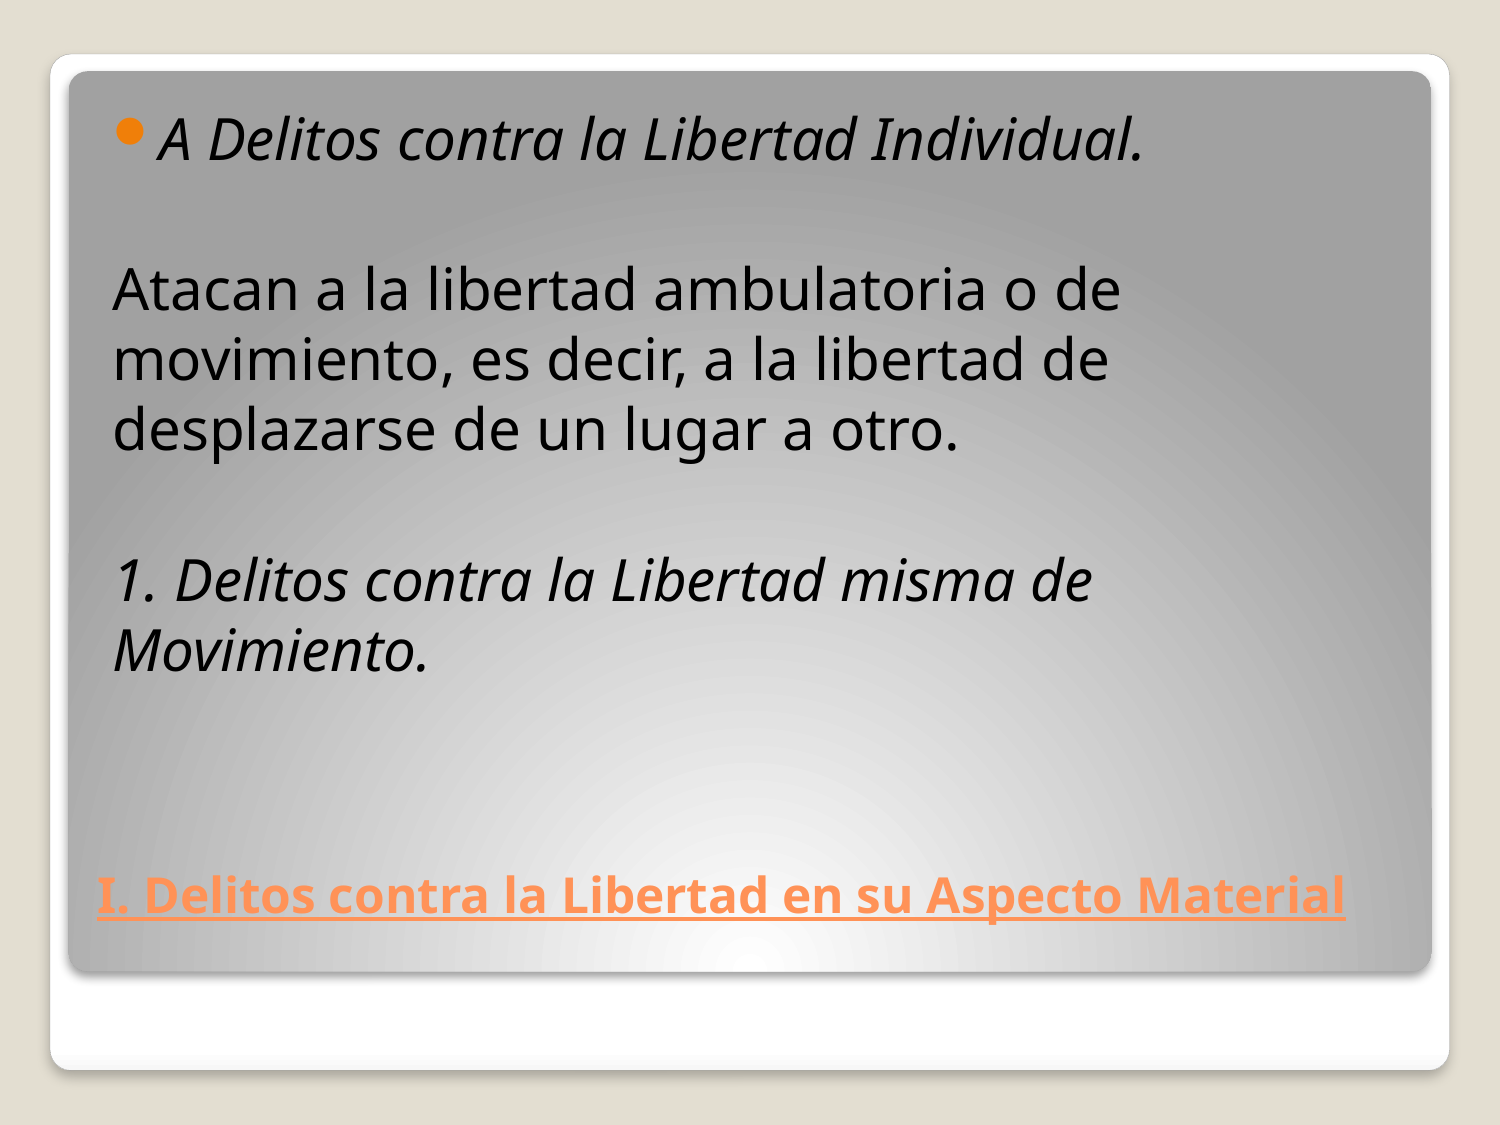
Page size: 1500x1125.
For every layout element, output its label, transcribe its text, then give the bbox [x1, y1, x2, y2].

list A Delitos contra la Libertad Individual. Atacan a la libertad ambulatoria o de movimiento, es decir, a la libertad de desplazarse de un lugar a otro. 1. Delitos contra la Libertad misma de Movimiento. [82, 86, 1425, 774]
title I. Delitos contra la Libertad en su Aspecto Material [82, 817, 1425, 990]
